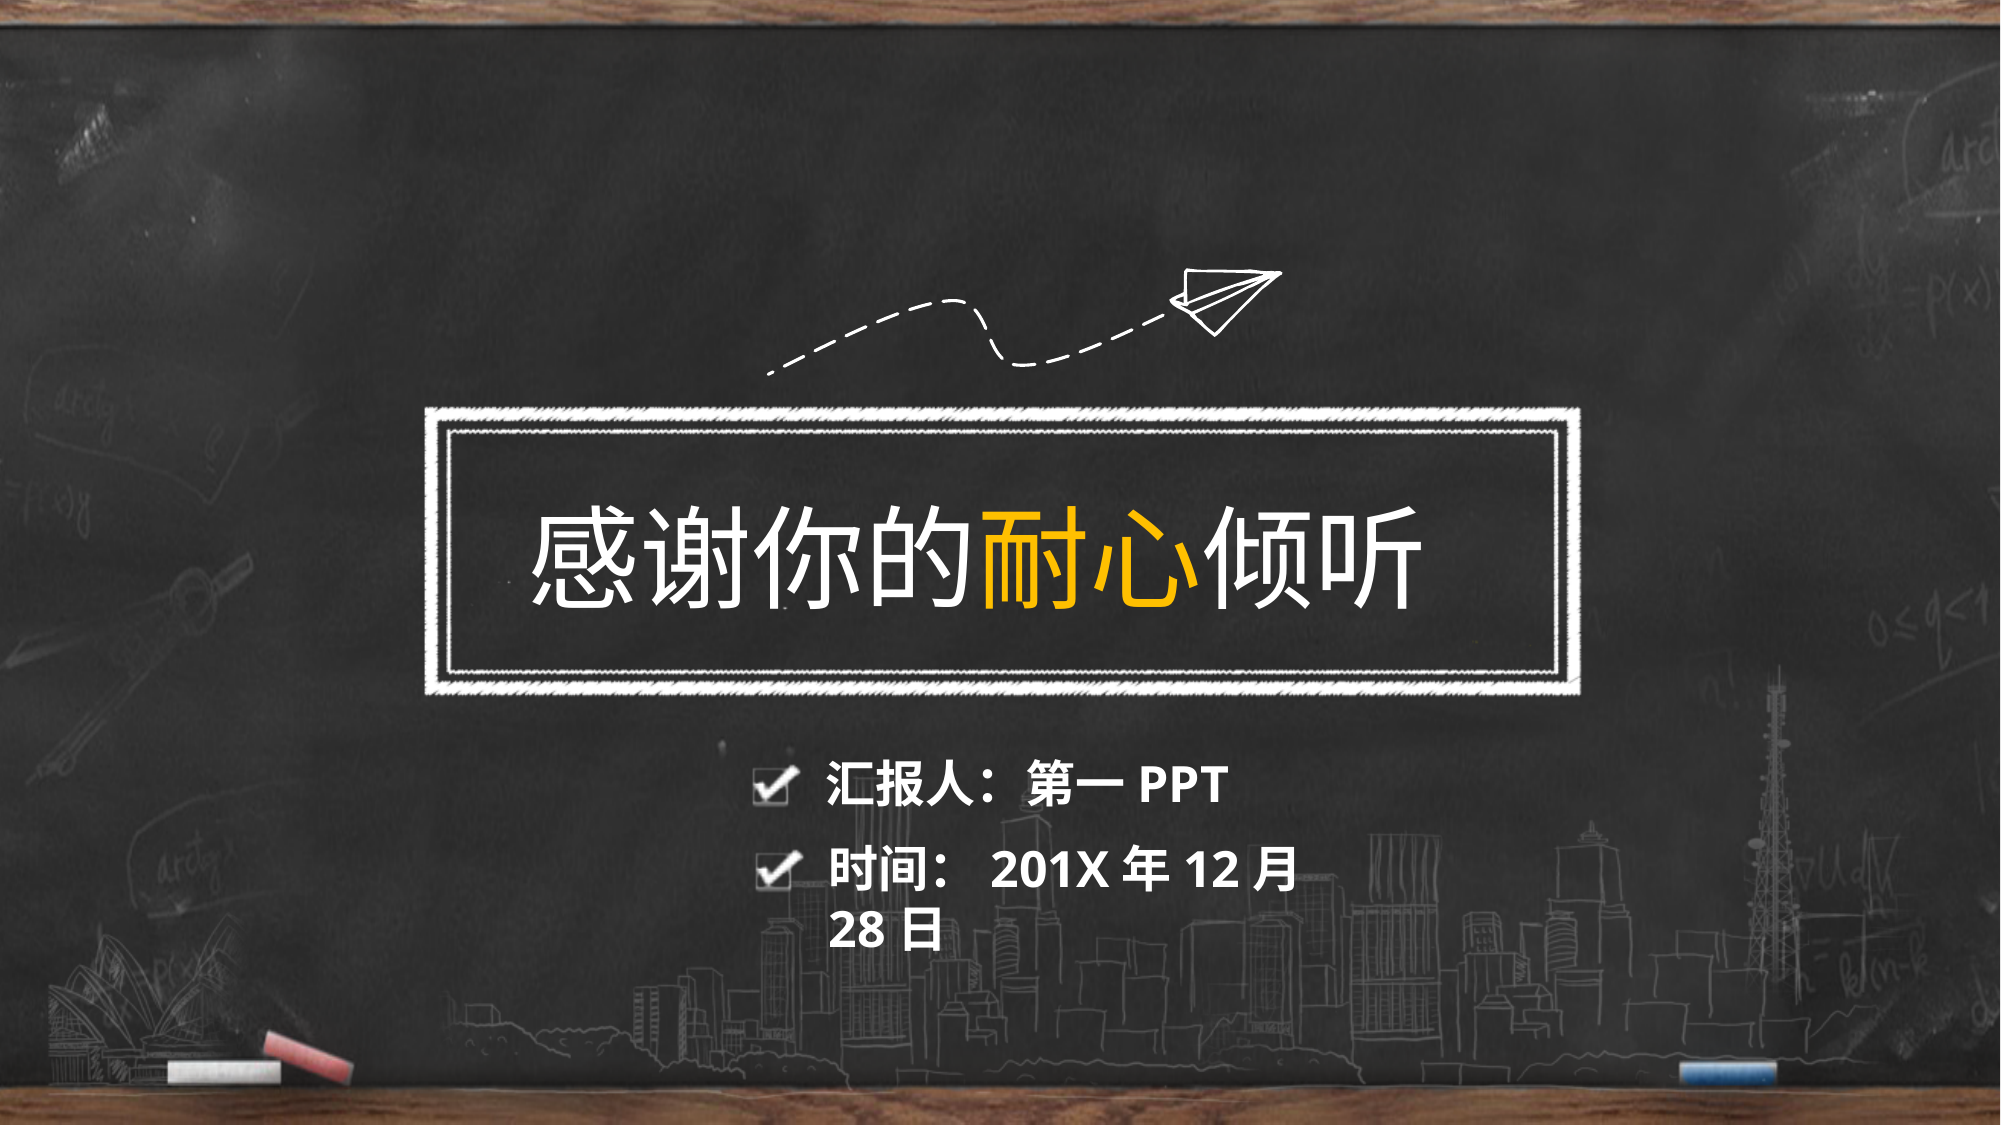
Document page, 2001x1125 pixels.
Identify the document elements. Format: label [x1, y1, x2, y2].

text_box [785, 228, 1276, 435]
picture [0, 0, 2001, 1125]
